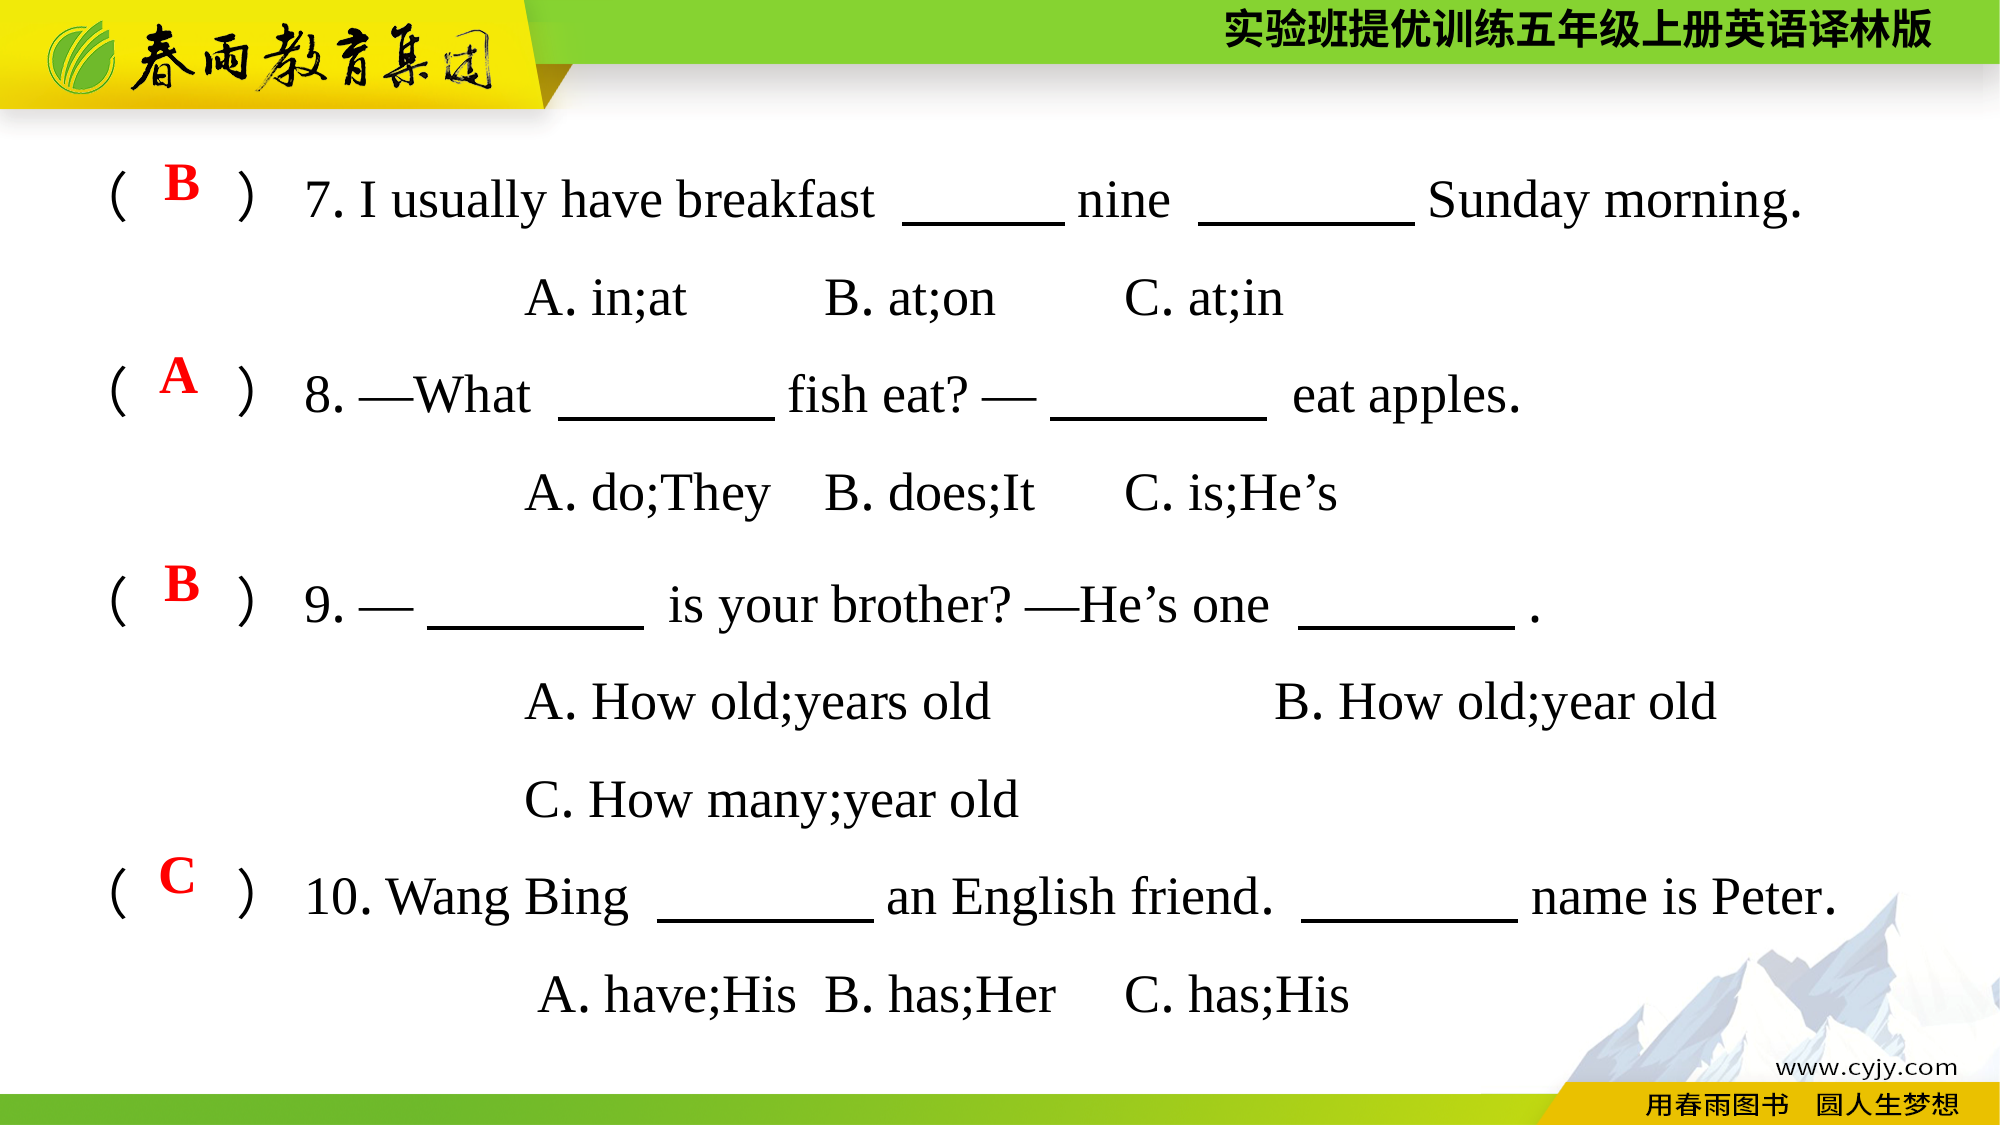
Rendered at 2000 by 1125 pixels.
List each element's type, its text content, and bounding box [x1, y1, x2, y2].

list （ ）7. I usually have breakfast nine Sunday morning. A. in;at B. at;on C. at;in （ ）8. —What fish eat? — eat apples. A. do;They B. does;It C. is;He’s [59, 123, 1944, 521]
text_box C [144, 832, 214, 913]
picture [0, 0, 2000, 1125]
text_box B [149, 138, 216, 219]
text_box （ ）9. — is your brother? —He’s one . A. How old;years old B. How old;year old C. How many;year old （ ）10. Wang Bing an English friend. name is Peter. A. have;His B. has;Her C. has;His [59, 528, 1944, 1031]
text_box A [144, 332, 214, 413]
text_box B [149, 539, 216, 620]
